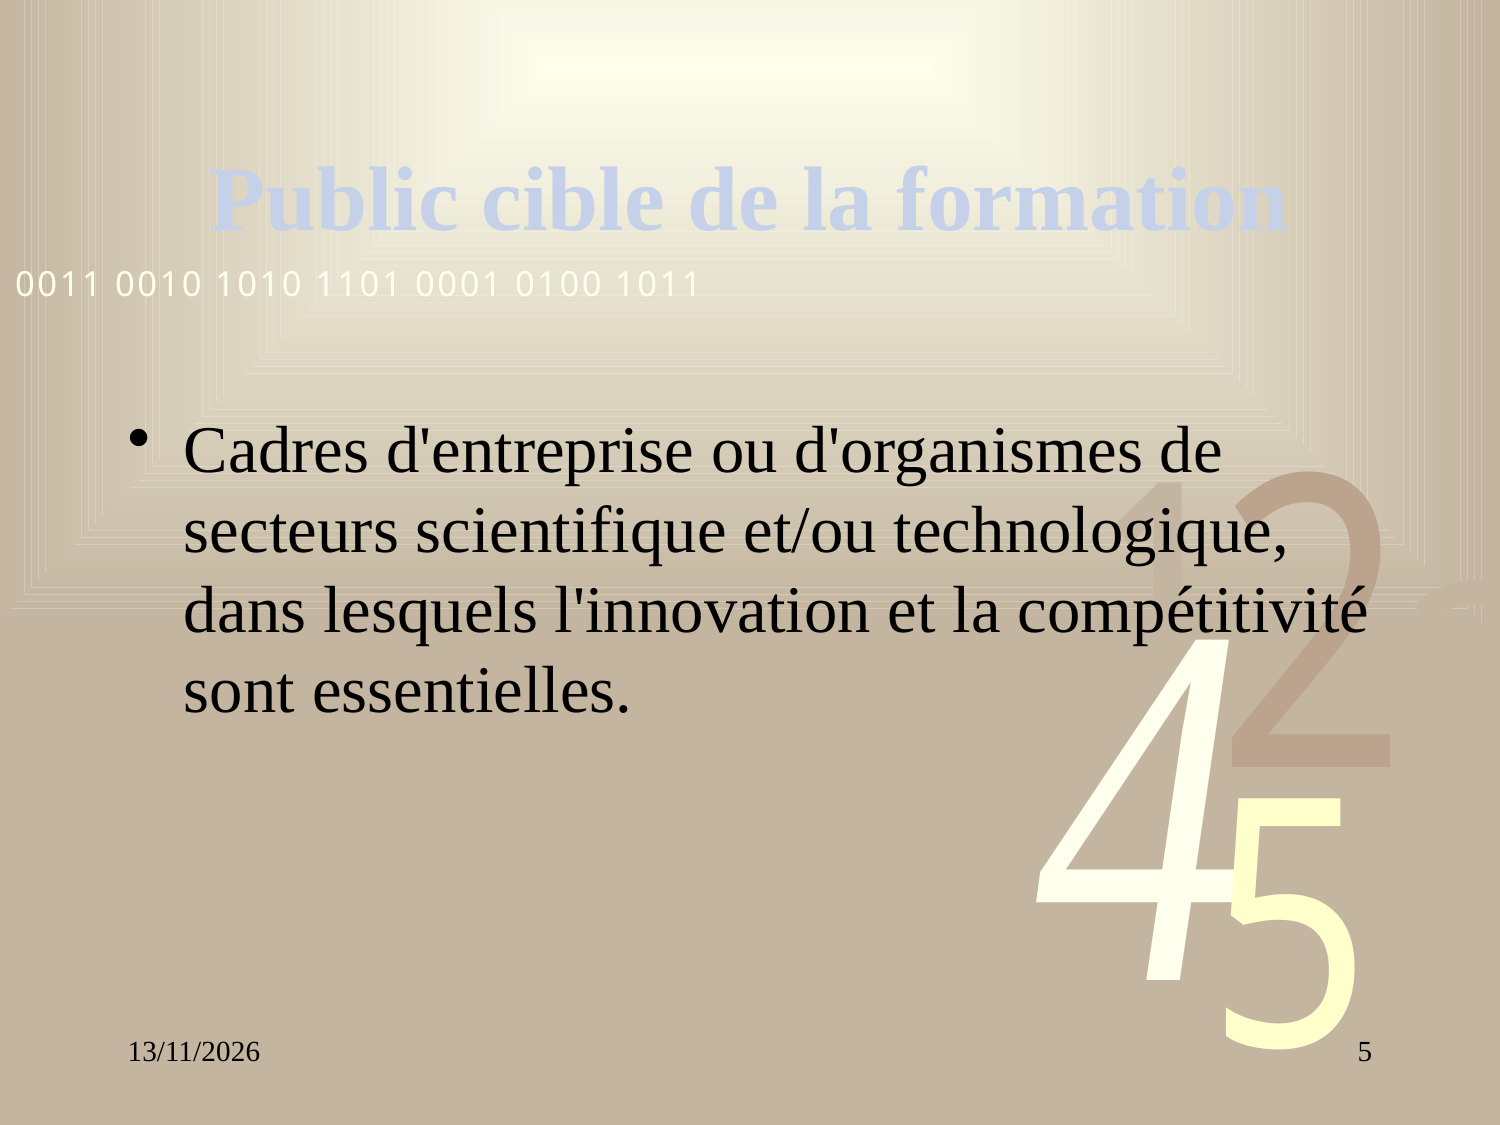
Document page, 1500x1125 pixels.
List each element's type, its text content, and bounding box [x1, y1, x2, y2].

list Cadres d'entreprise ou d'organismes de secteurs scientifique et/ou technologique, dans lesquels l'innovation et la compétitivité sont essentielles. [112, 398, 1388, 739]
title Public cible de la formation [112, 99, 1388, 288]
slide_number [111, 1024, 426, 1101]
slide_number 5 [1074, 1024, 1388, 1101]
